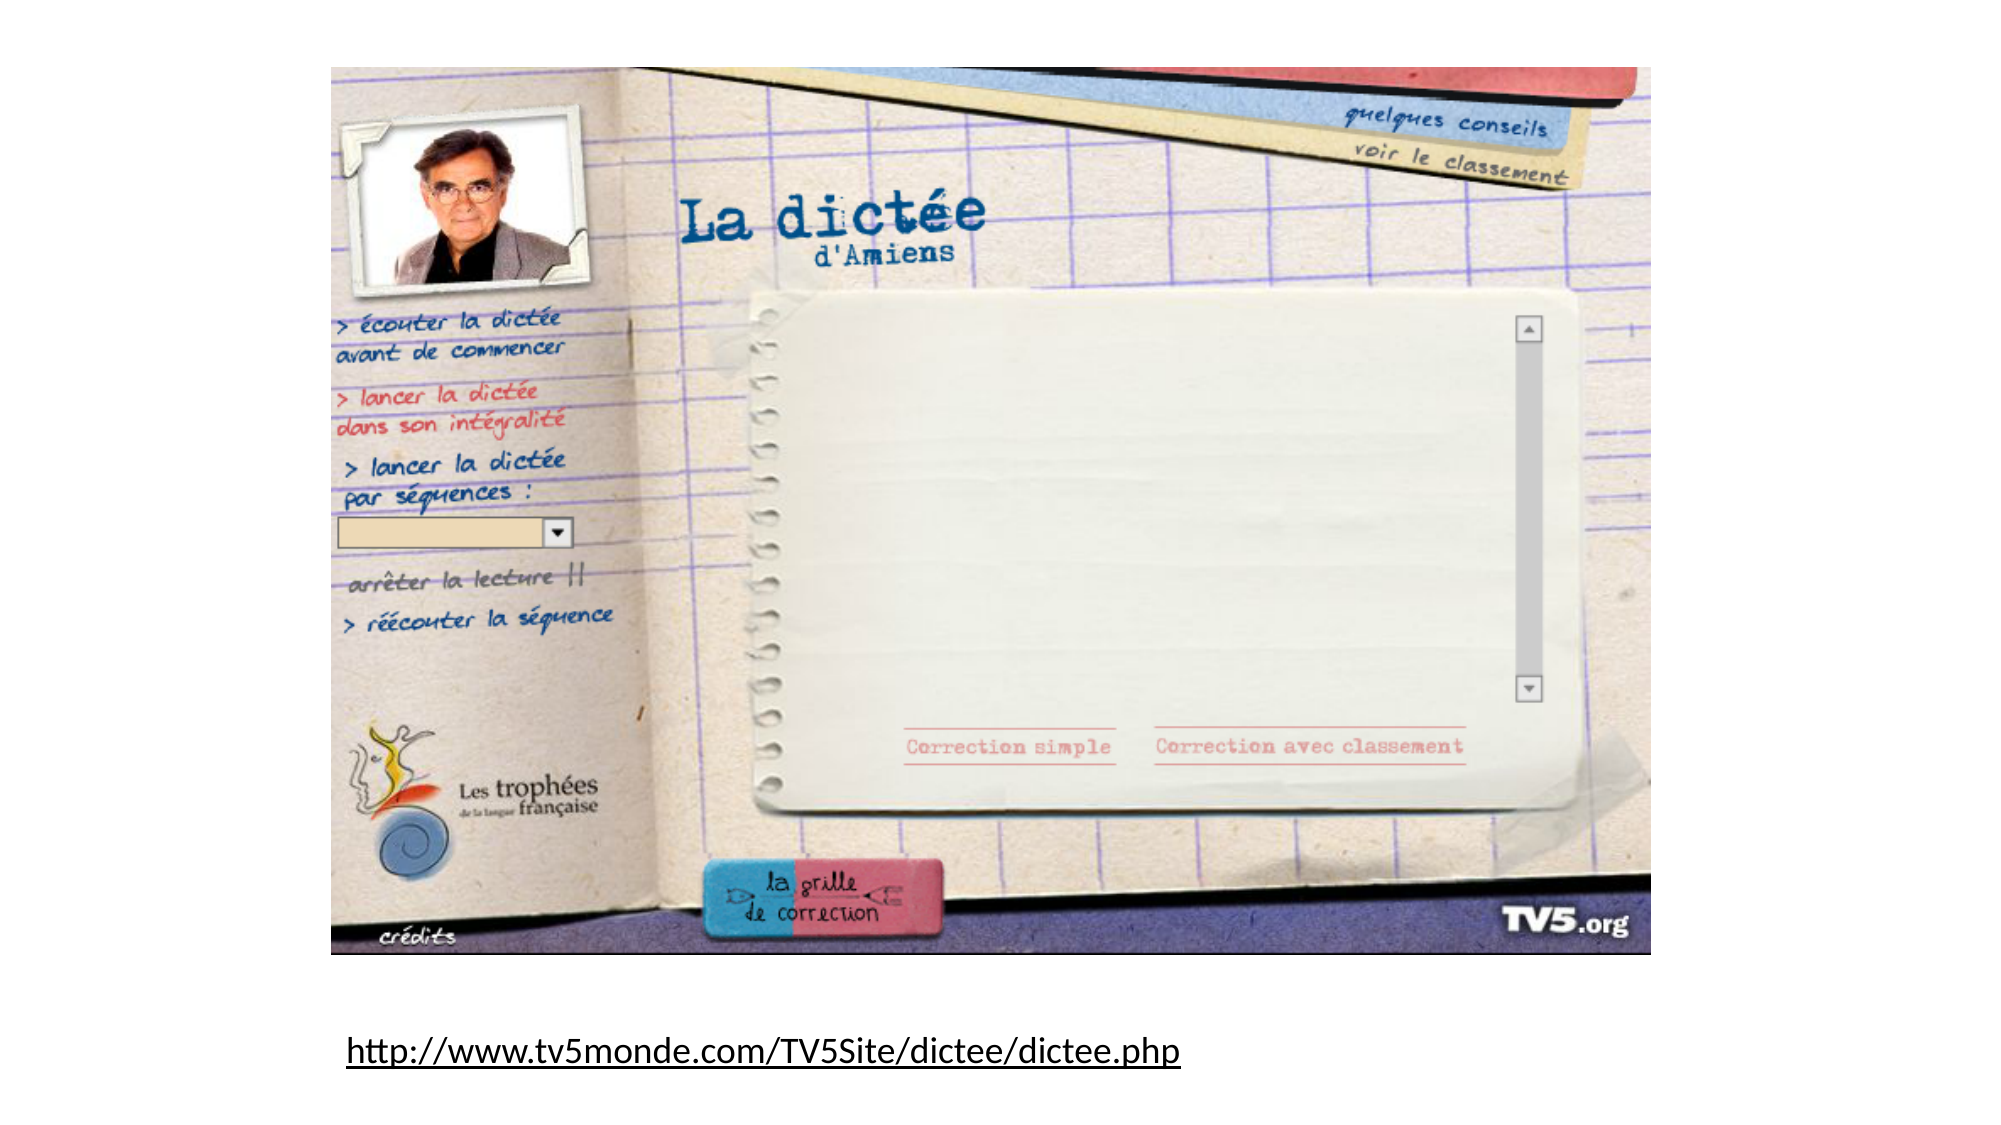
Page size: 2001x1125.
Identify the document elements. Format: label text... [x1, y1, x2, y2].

text_box http://www.tv5monde.com/TV5Site/dictee/dictee.php [331, 1018, 1265, 1079]
picture [331, 67, 1651, 955]
